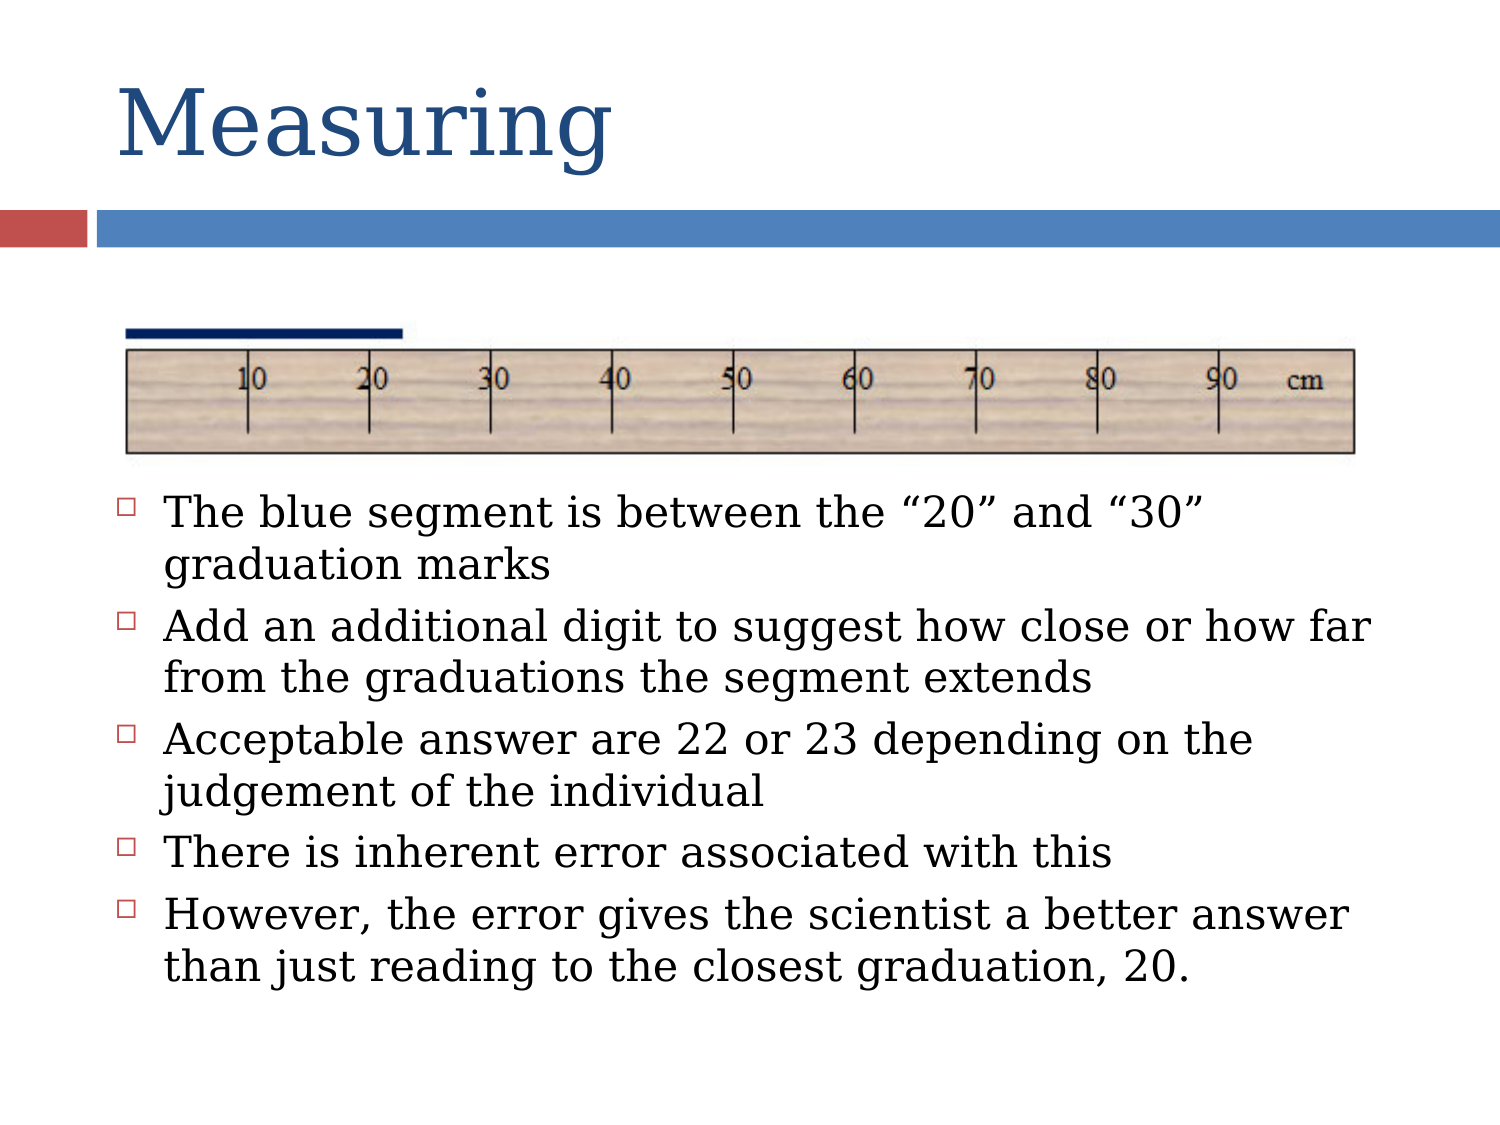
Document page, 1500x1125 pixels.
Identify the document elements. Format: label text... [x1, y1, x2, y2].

list The blue segment is between the “20” and “30” graduation marks Add an additional digit to suggest how close or how far from the graduations the segment extends Acceptable answer are 22 or 23 depending on the judgement of the individual There is inherent error associated with this However, the error gives the scientist a better answer than just reading to the closest graduation, 20. [100, 477, 1438, 1000]
title Measuring [100, 37, 1438, 200]
picture [110, 299, 1378, 478]
